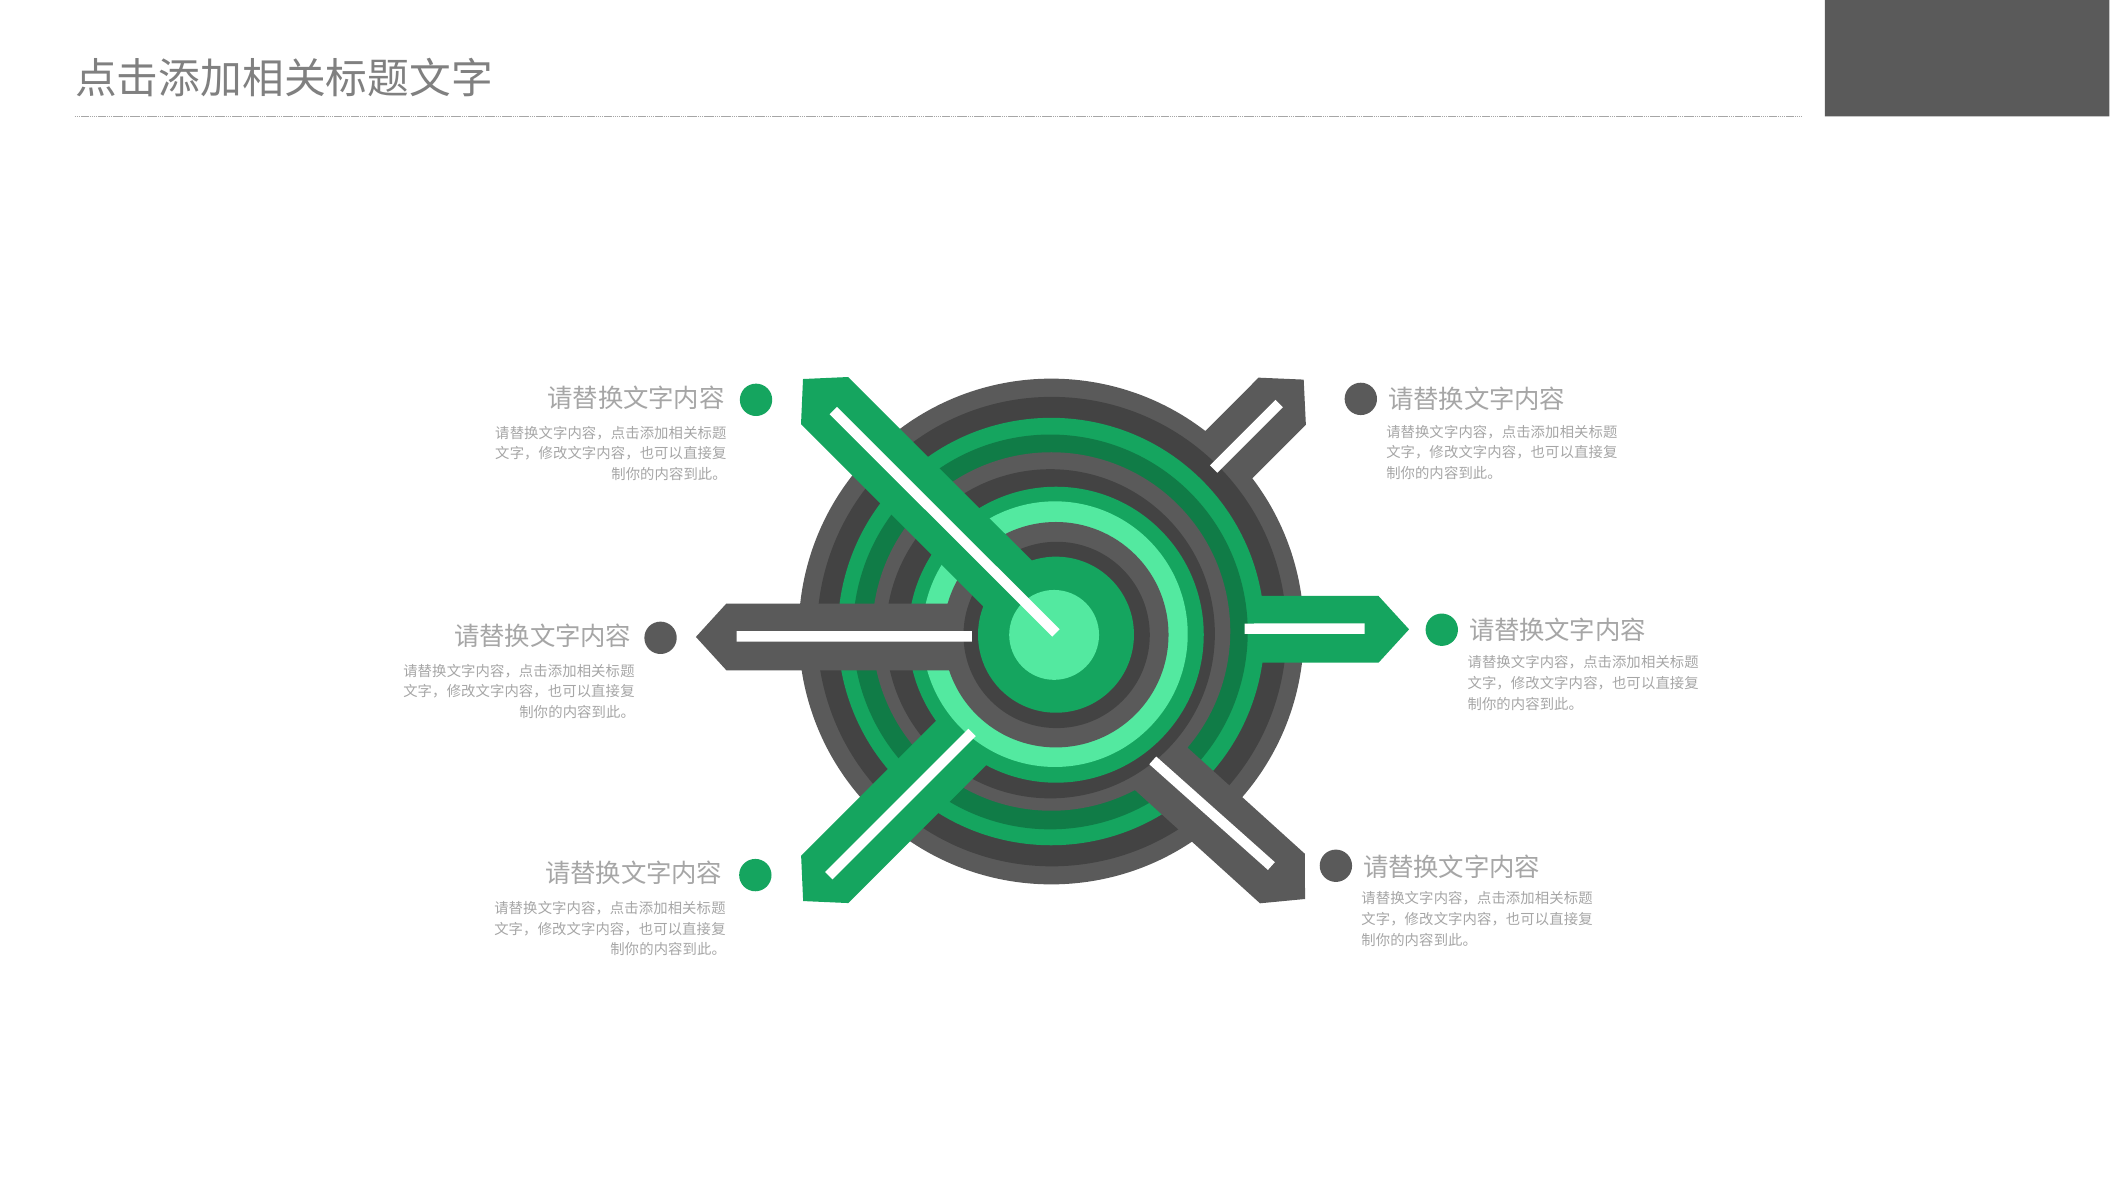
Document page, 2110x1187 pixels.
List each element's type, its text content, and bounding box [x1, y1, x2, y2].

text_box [1135, 417, 1410, 846]
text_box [801, 486, 1204, 904]
text_box [1319, 849, 1353, 882]
text_box [1344, 382, 1378, 416]
text_box 请替换文字内容 [1385, 376, 1581, 416]
text_box 点击添加相关标题文字 [59, 44, 563, 107]
text_box 请替换文字内容，点击添加相关标题文字，修改文字内容，也可以直接复制你的内容到此。 [483, 420, 728, 483]
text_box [695, 521, 1169, 748]
text_box 请替换文字内容 [523, 852, 726, 887]
text_box [739, 858, 772, 892]
text_box [1425, 613, 1458, 646]
text_box [644, 621, 677, 654]
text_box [800, 376, 1135, 713]
text_box 请替换文字内容，点击添加相关标题文字，修改文字内容，也可以直接复制你的内容到此。 [1467, 650, 1703, 722]
text_box [739, 383, 773, 417]
text_box 请替换文字内容，点击添加相关标题文字，修改文字内容，也可以直接复制你的内容到此。 [483, 895, 727, 959]
text_box 请替换文字内容 [524, 377, 728, 412]
text_box 请替换文字内容 [1466, 607, 1662, 646]
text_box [1135, 377, 1306, 417]
text_box 请替换文字内容，点击添加相关标题文字，修改文字内容，也可以直接复制你的内容到此。 [392, 658, 636, 721]
text_box 请替换文字内容，点击添加相关标题文字，修改文字内容，也可以直接复制你的内容到此。 [1410, 419, 1622, 492]
text_box 请替换文字内容 [432, 615, 635, 649]
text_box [1135, 452, 1306, 904]
text_box 请替换文字内容 [1360, 843, 1556, 882]
text_box 请替换文字内容，点击添加相关标题文字，修改文字内容，也可以直接复制你的内容到此。 [1361, 886, 1597, 959]
